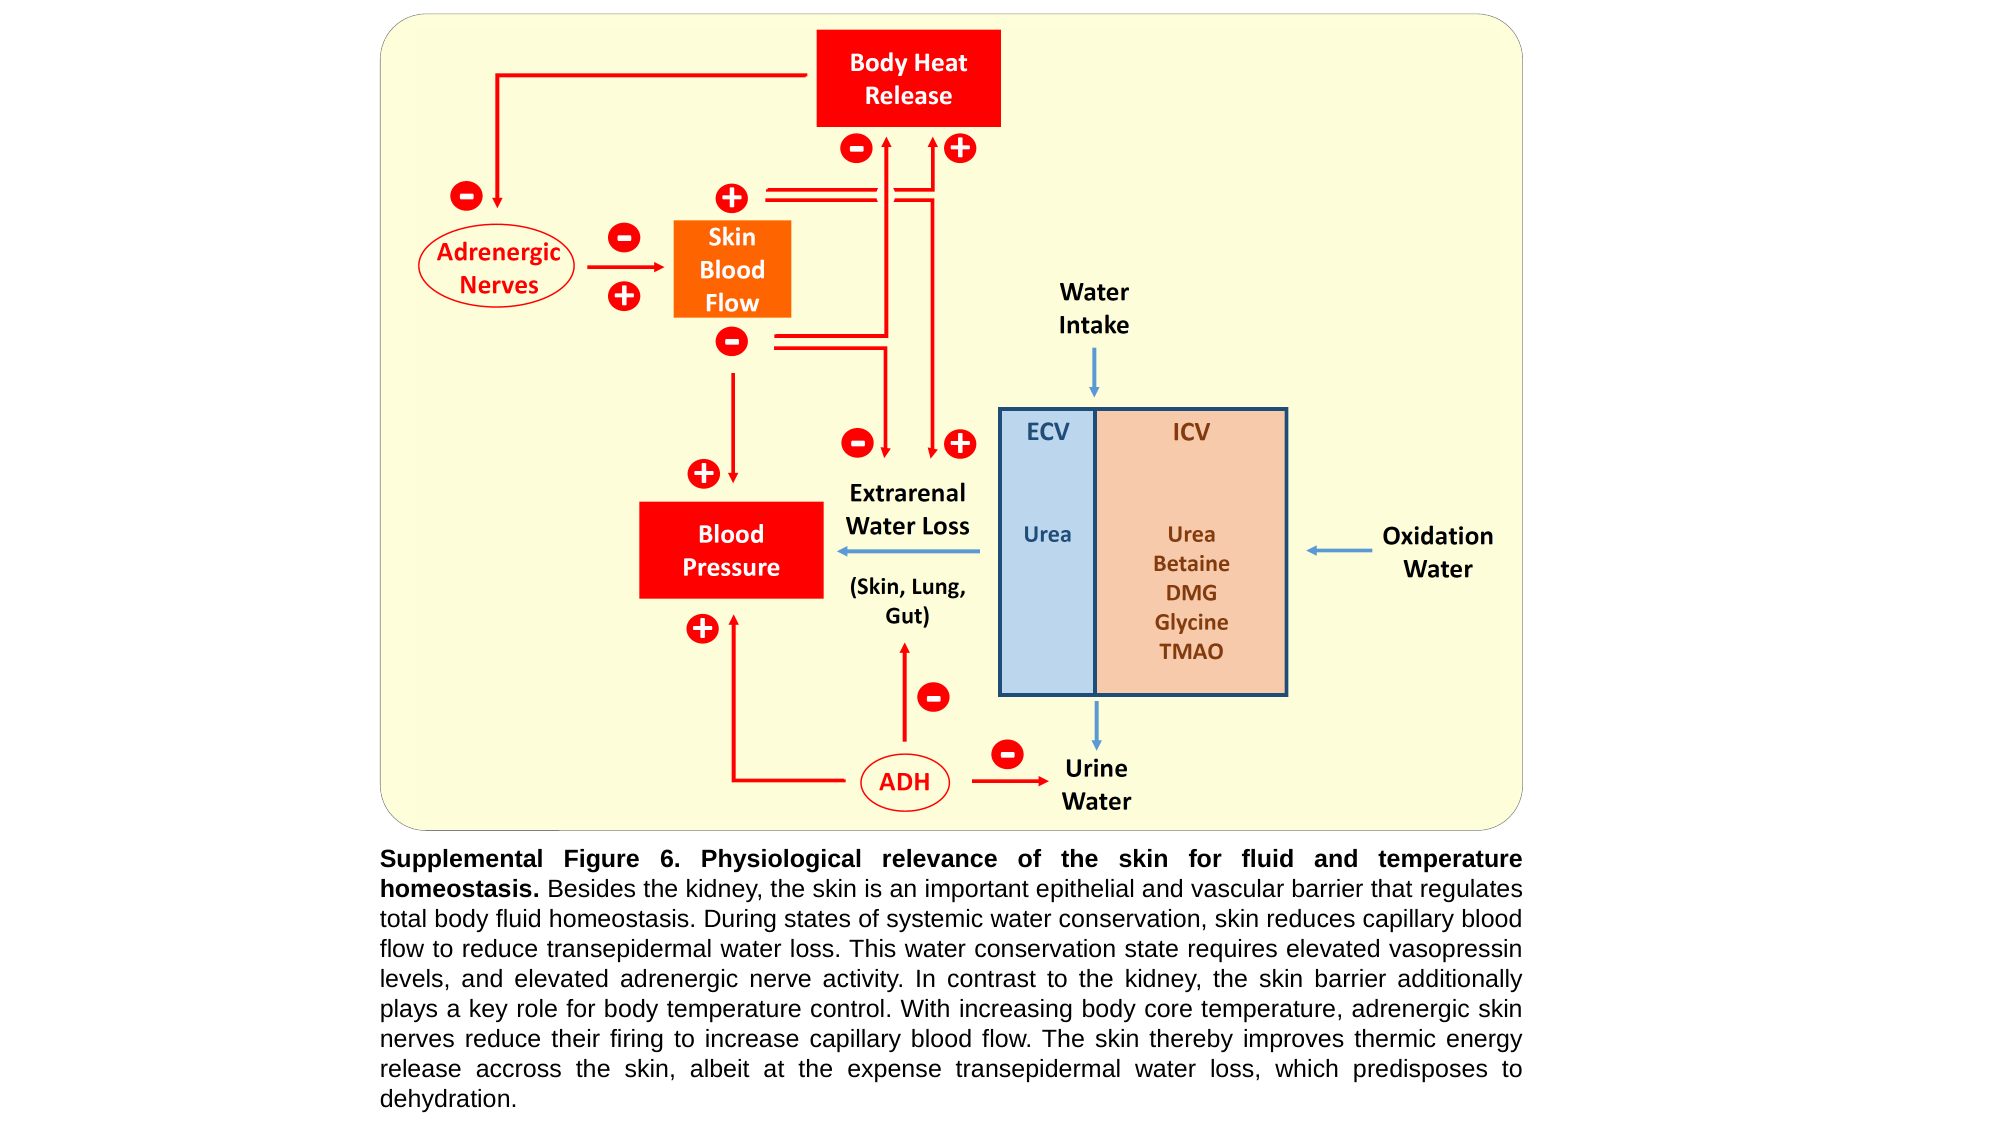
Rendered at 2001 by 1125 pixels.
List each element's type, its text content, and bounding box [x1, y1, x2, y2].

text_box Supplemental Figure 6. Physiological relevance of the skin for fluid and temperature homeostasis. Besides the kidney, the skin is an important epithelial and vascular barrier that regulates total body fluid homeostasis. During states of systemic water conservation, skin reduces capillary blood flow to reduce transepidermal water loss. This water conservation state requires elevated vasopressin levels, and elevated adrenergic nerve activity. In contrast to the kidney, the skin barrier additionally plays a key role for body temperature control. With increasing body core temperature, adrenergic skin nerves reduce their firing to increase capillary blood flow. The skin thereby improves thermic energy release accross the skin, albeit at the expense transepidermal water loss, which predisposes to dehydration. [364, 835, 1541, 1120]
text_box [379, 12, 1524, 832]
picture [415, 26, 1498, 819]
